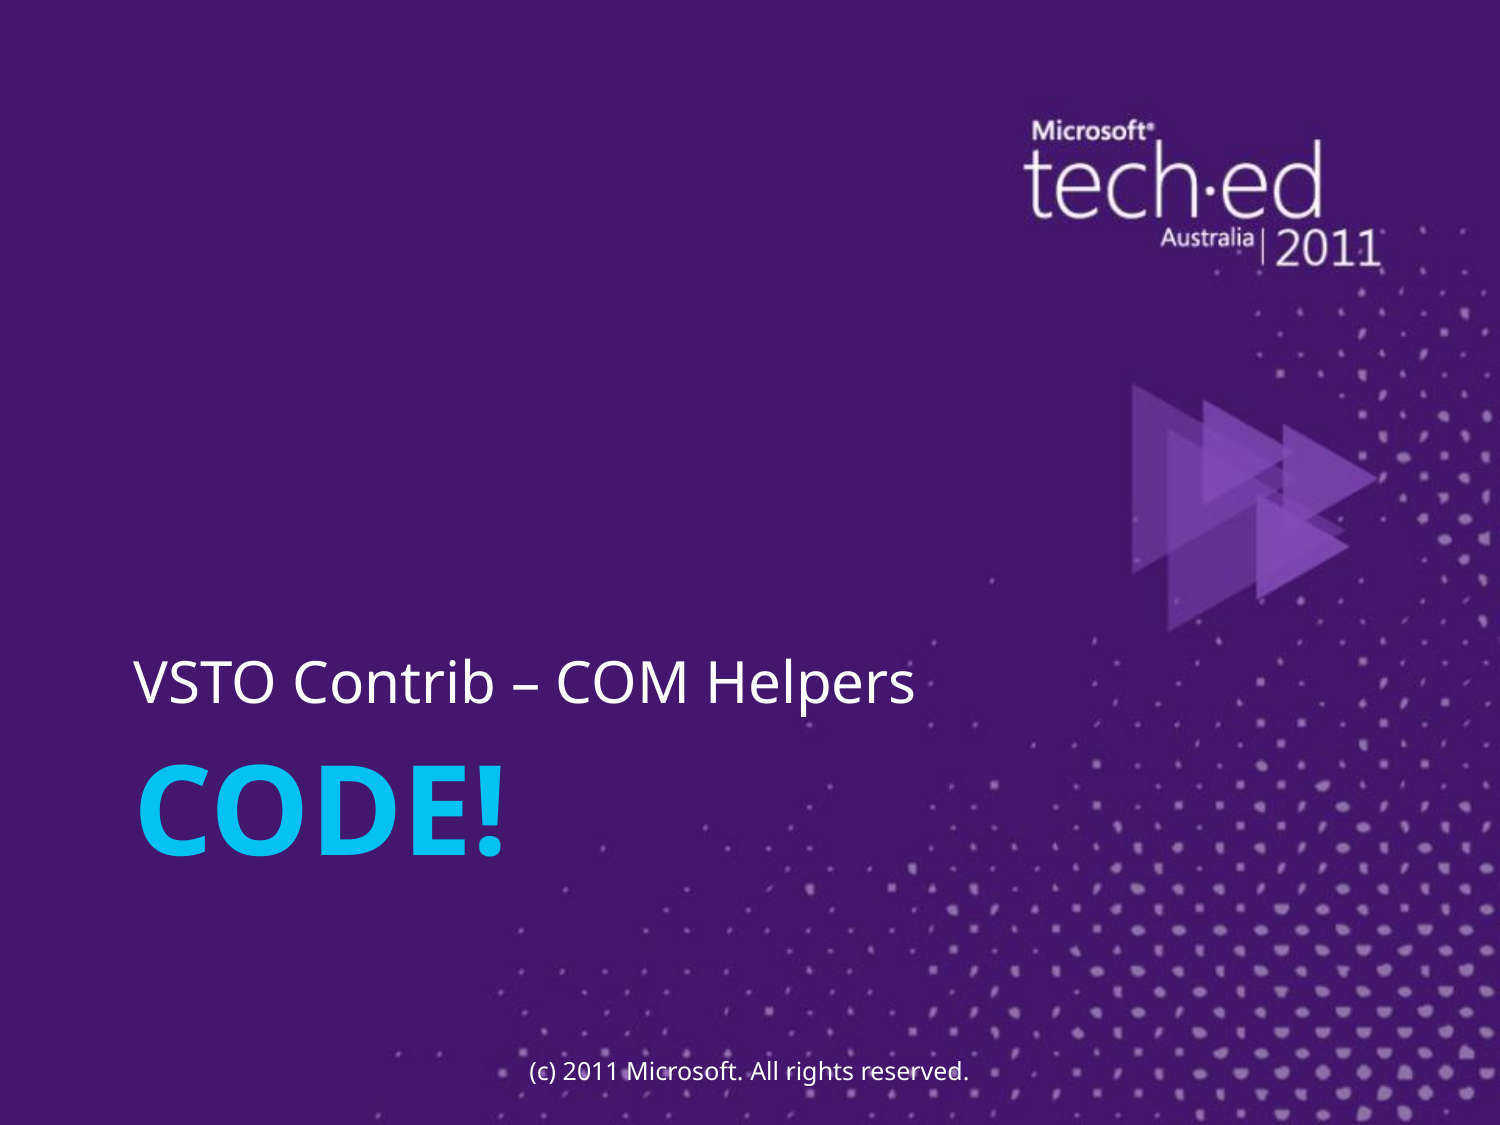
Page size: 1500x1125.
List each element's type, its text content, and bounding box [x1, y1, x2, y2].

footer (c) 2011 Microsoft. All rights reserved. [512, 1042, 988, 1103]
title Code! [118, 723, 1394, 947]
list VSTO Contrib – COM Helpers [118, 476, 1394, 723]
picture [0, 0, 1500, 1125]
